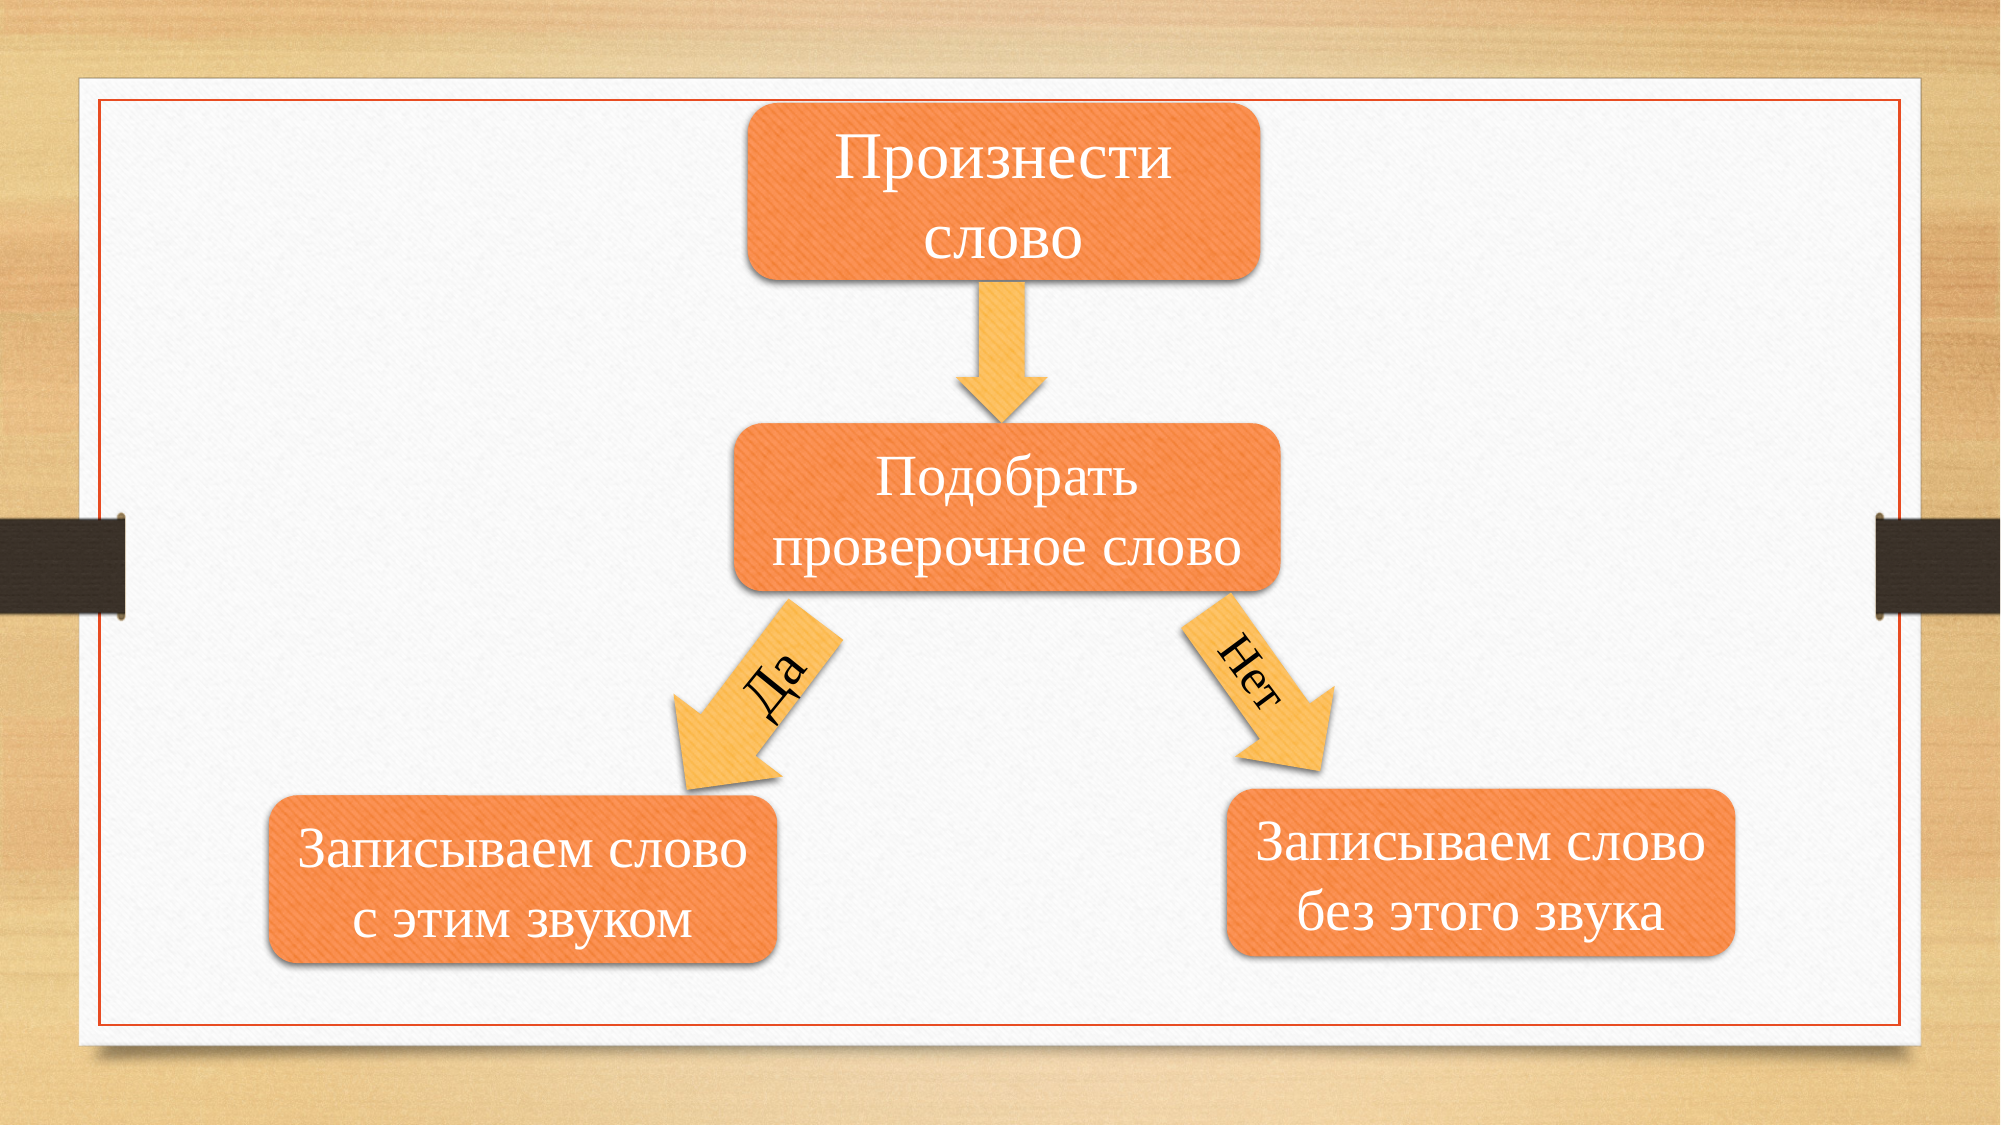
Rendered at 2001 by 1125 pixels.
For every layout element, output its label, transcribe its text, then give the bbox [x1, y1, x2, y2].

text_box Записываем слово без этого звука [1227, 788, 1736, 957]
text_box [682, 597, 825, 812]
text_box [1201, 591, 1325, 790]
text_box Записываем слово с этим звуком [268, 795, 778, 964]
text_box [955, 282, 1048, 422]
picture [0, 0, 2001, 1125]
text_box Подобрать проверочное слово [734, 423, 1281, 592]
text_box Произнести слово [747, 102, 1261, 280]
